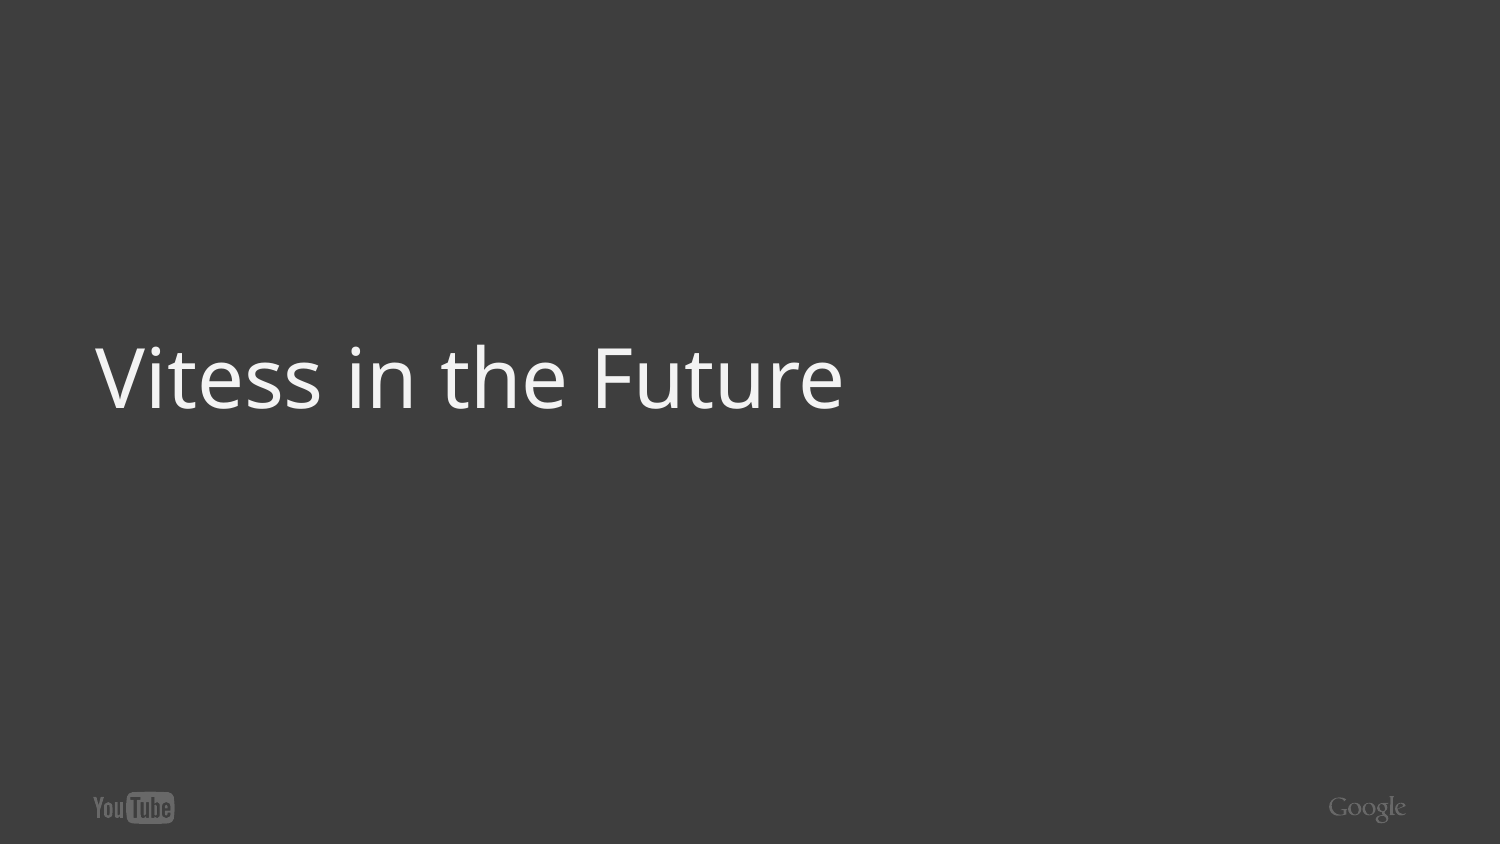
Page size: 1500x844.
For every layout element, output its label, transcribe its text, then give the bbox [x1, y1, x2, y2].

list Vitess in the Future [80, 206, 1350, 441]
